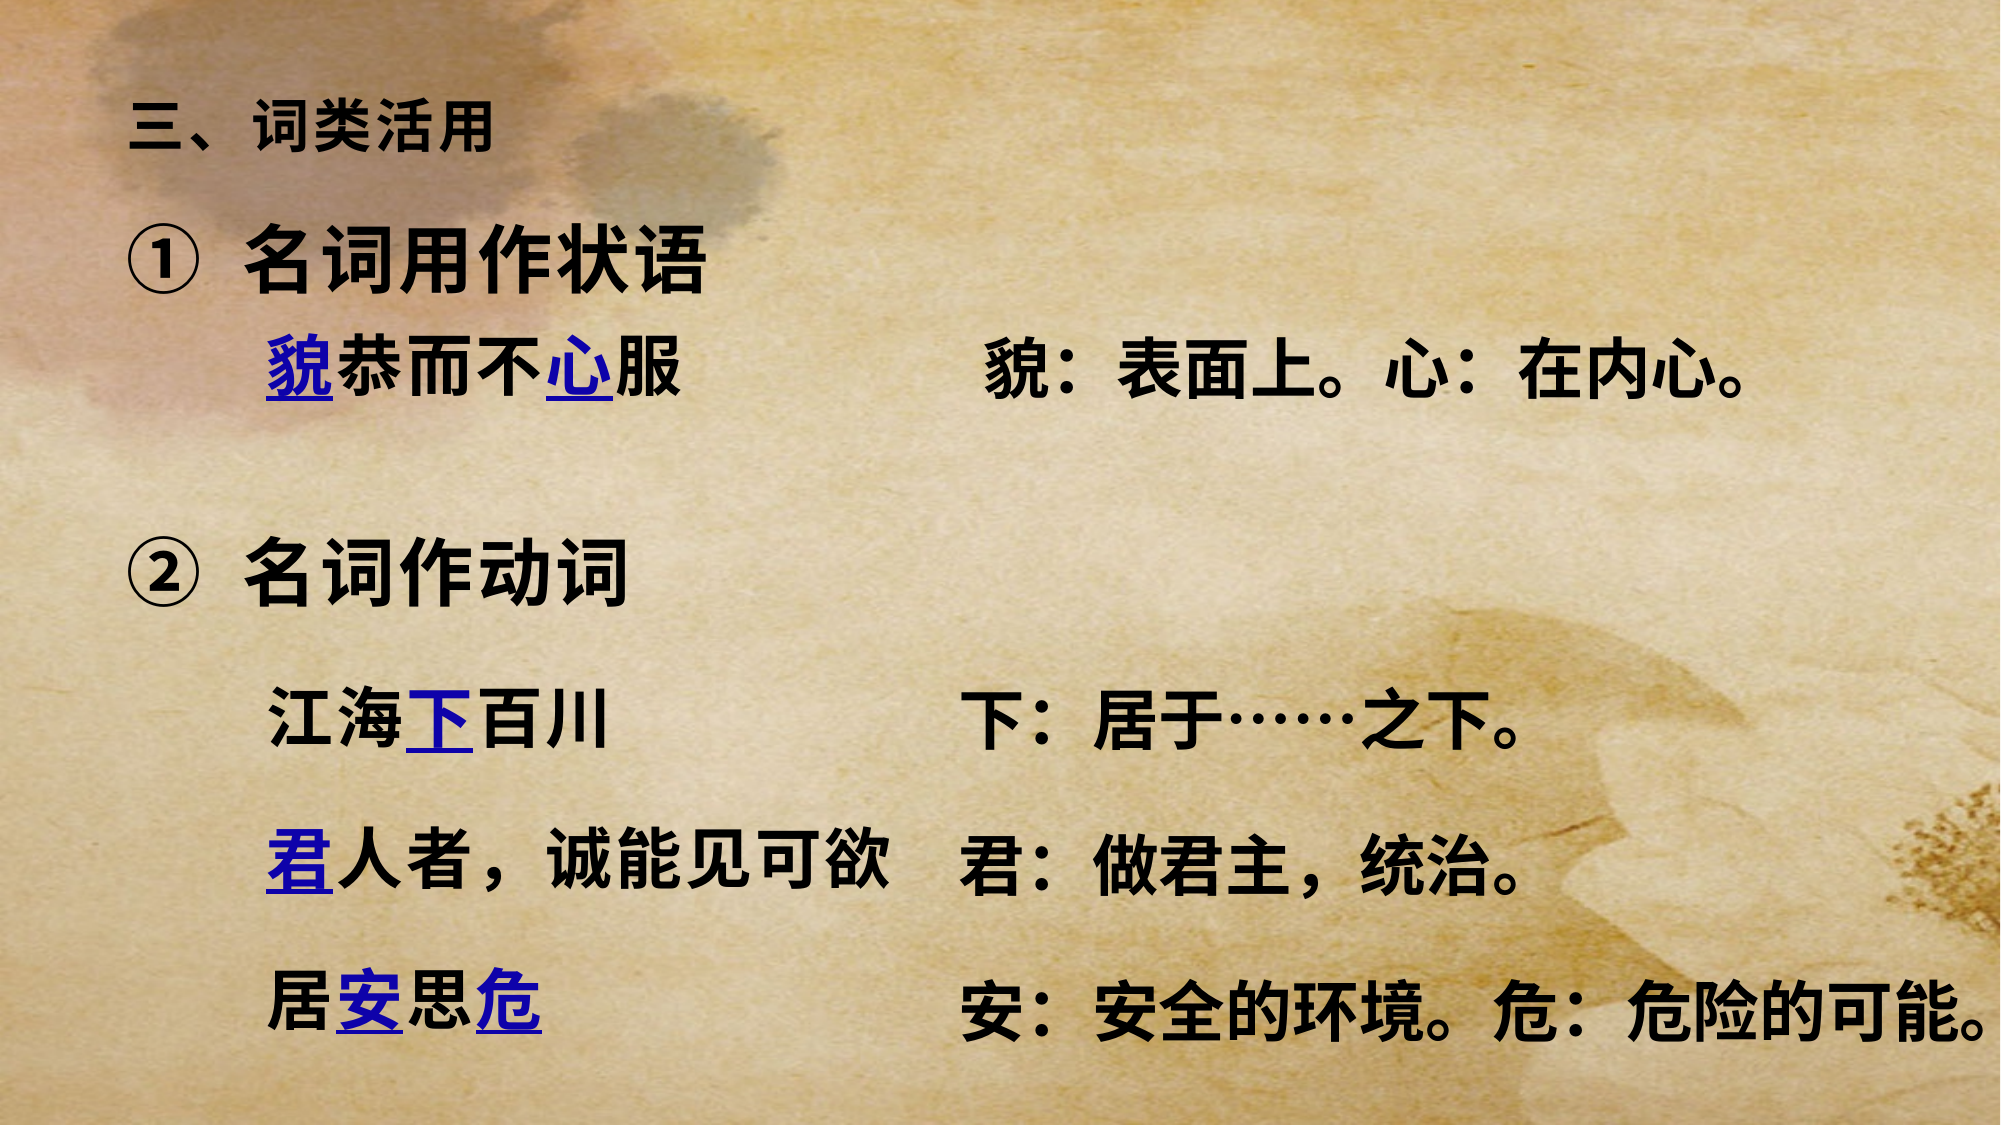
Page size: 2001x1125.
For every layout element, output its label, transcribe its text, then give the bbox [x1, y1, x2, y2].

picture [0, 0, 2001, 1125]
title 三、词类活用 [109, 70, 1891, 178]
text_box 貌：表面上。心：在内心。 [968, 319, 1743, 415]
text_box 下：居于……之下。 君：做君主，统治。 安：安全的环境。危：危险的可能。 [943, 604, 2000, 1125]
list ① 名词用作状语 貌恭而不心服 ② 名词作动词 江海下百川 君人者，诚能见可欲 居安思危 [109, 213, 1939, 1040]
